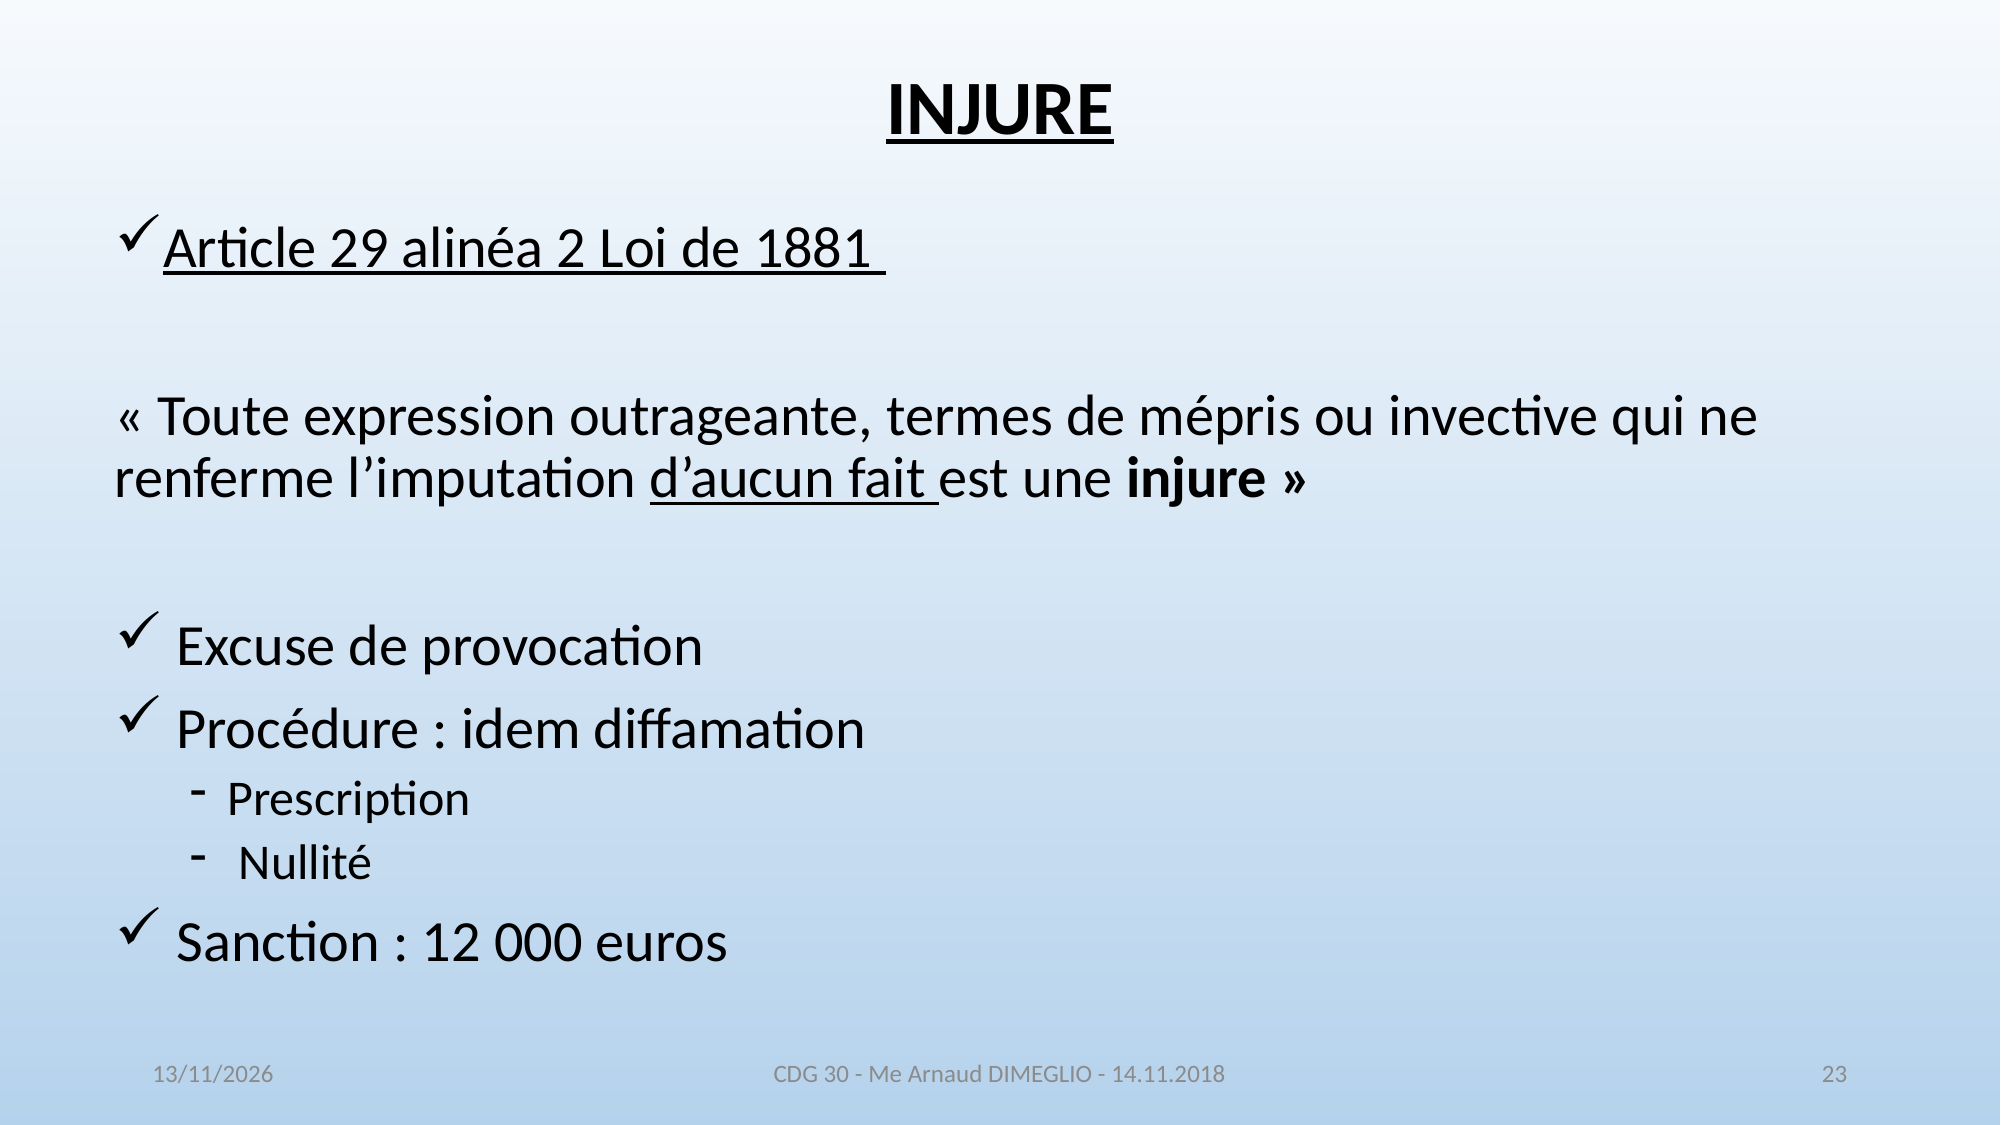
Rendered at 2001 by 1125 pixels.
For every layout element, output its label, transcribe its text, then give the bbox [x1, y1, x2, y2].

title INJURE [137, 59, 1863, 252]
footer CDG 30 - Me Arnaud DIMEGLIO - 14.11.2018 [662, 1042, 1338, 1103]
slide_number 23 [1412, 1042, 1863, 1103]
list Article 29 alinéa 2 Loi de 1881 « Toute expression outrageante, termes de mépris ou invective qui ne renferme l’imputation d’aucun fait est une injure » Excuse de provocation Procédure : idem diffamation Prescription Nullité Sanction : 12 000 euros [99, 210, 1825, 1066]
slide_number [137, 1042, 588, 1103]
